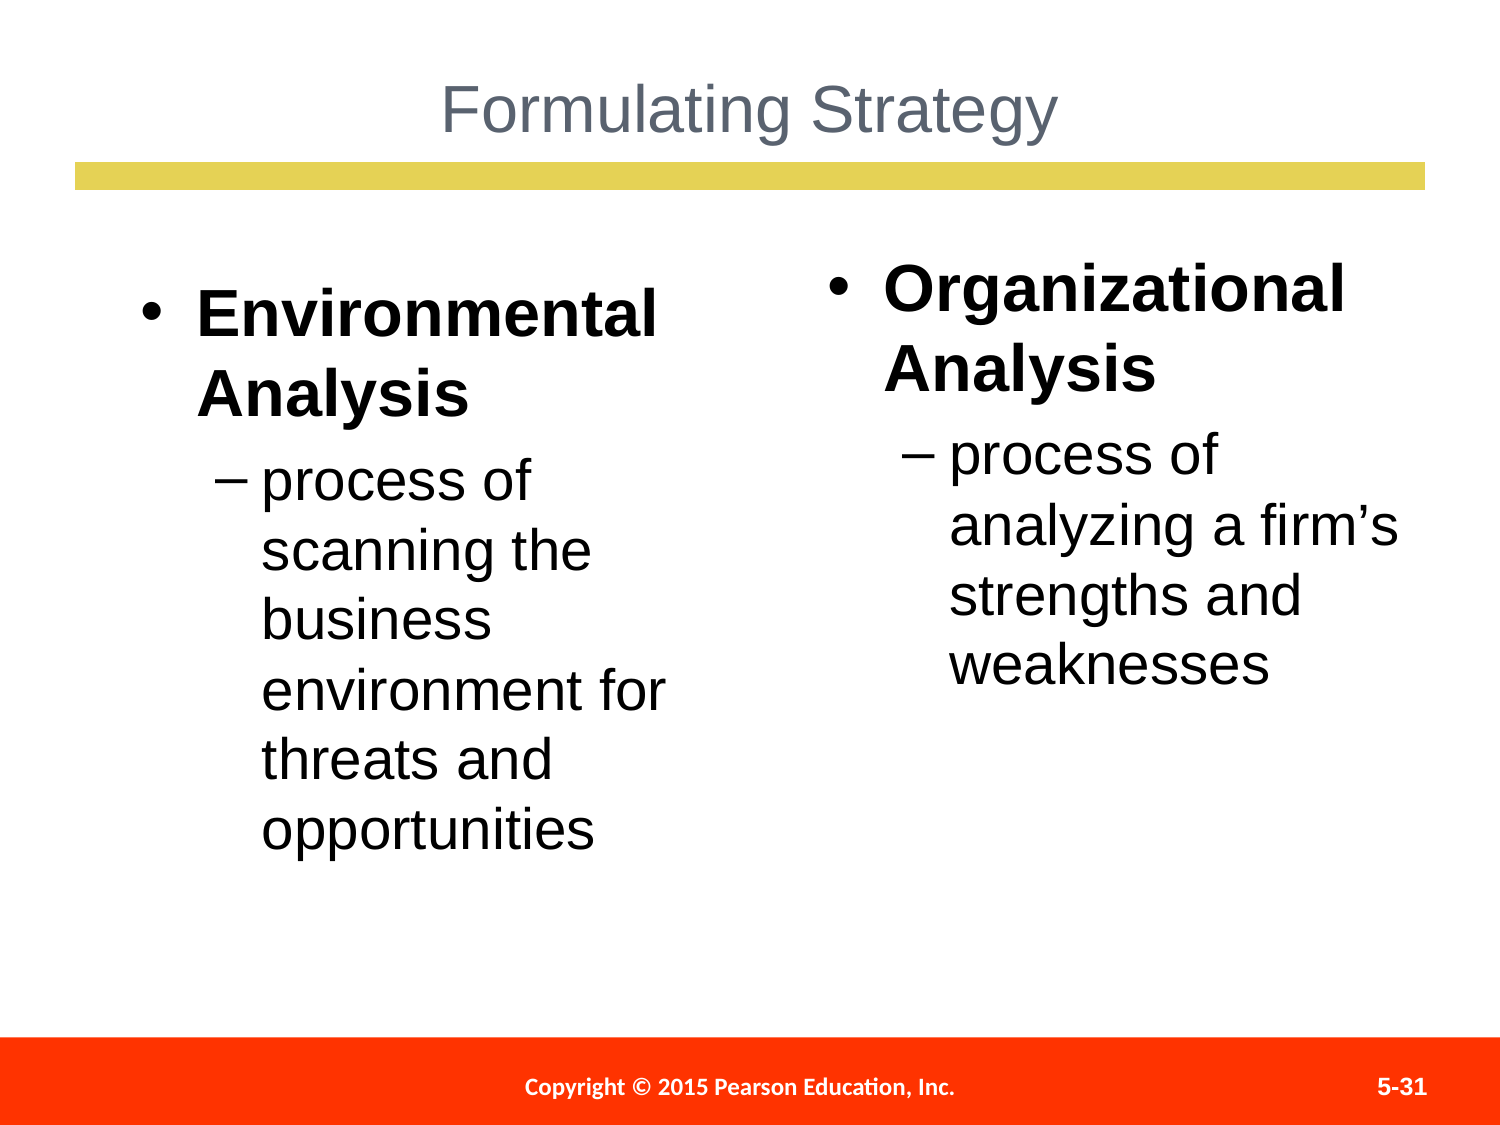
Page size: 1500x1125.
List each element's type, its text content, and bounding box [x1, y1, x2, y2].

text_box Environmental Analysis process of scanning the business environment for threats and opportunities [124, 262, 738, 1030]
list Organizational Analysis process of analyzing a firm’s strengths and weaknesses [812, 237, 1426, 1006]
title Formulating Strategy [74, 12, 1426, 201]
